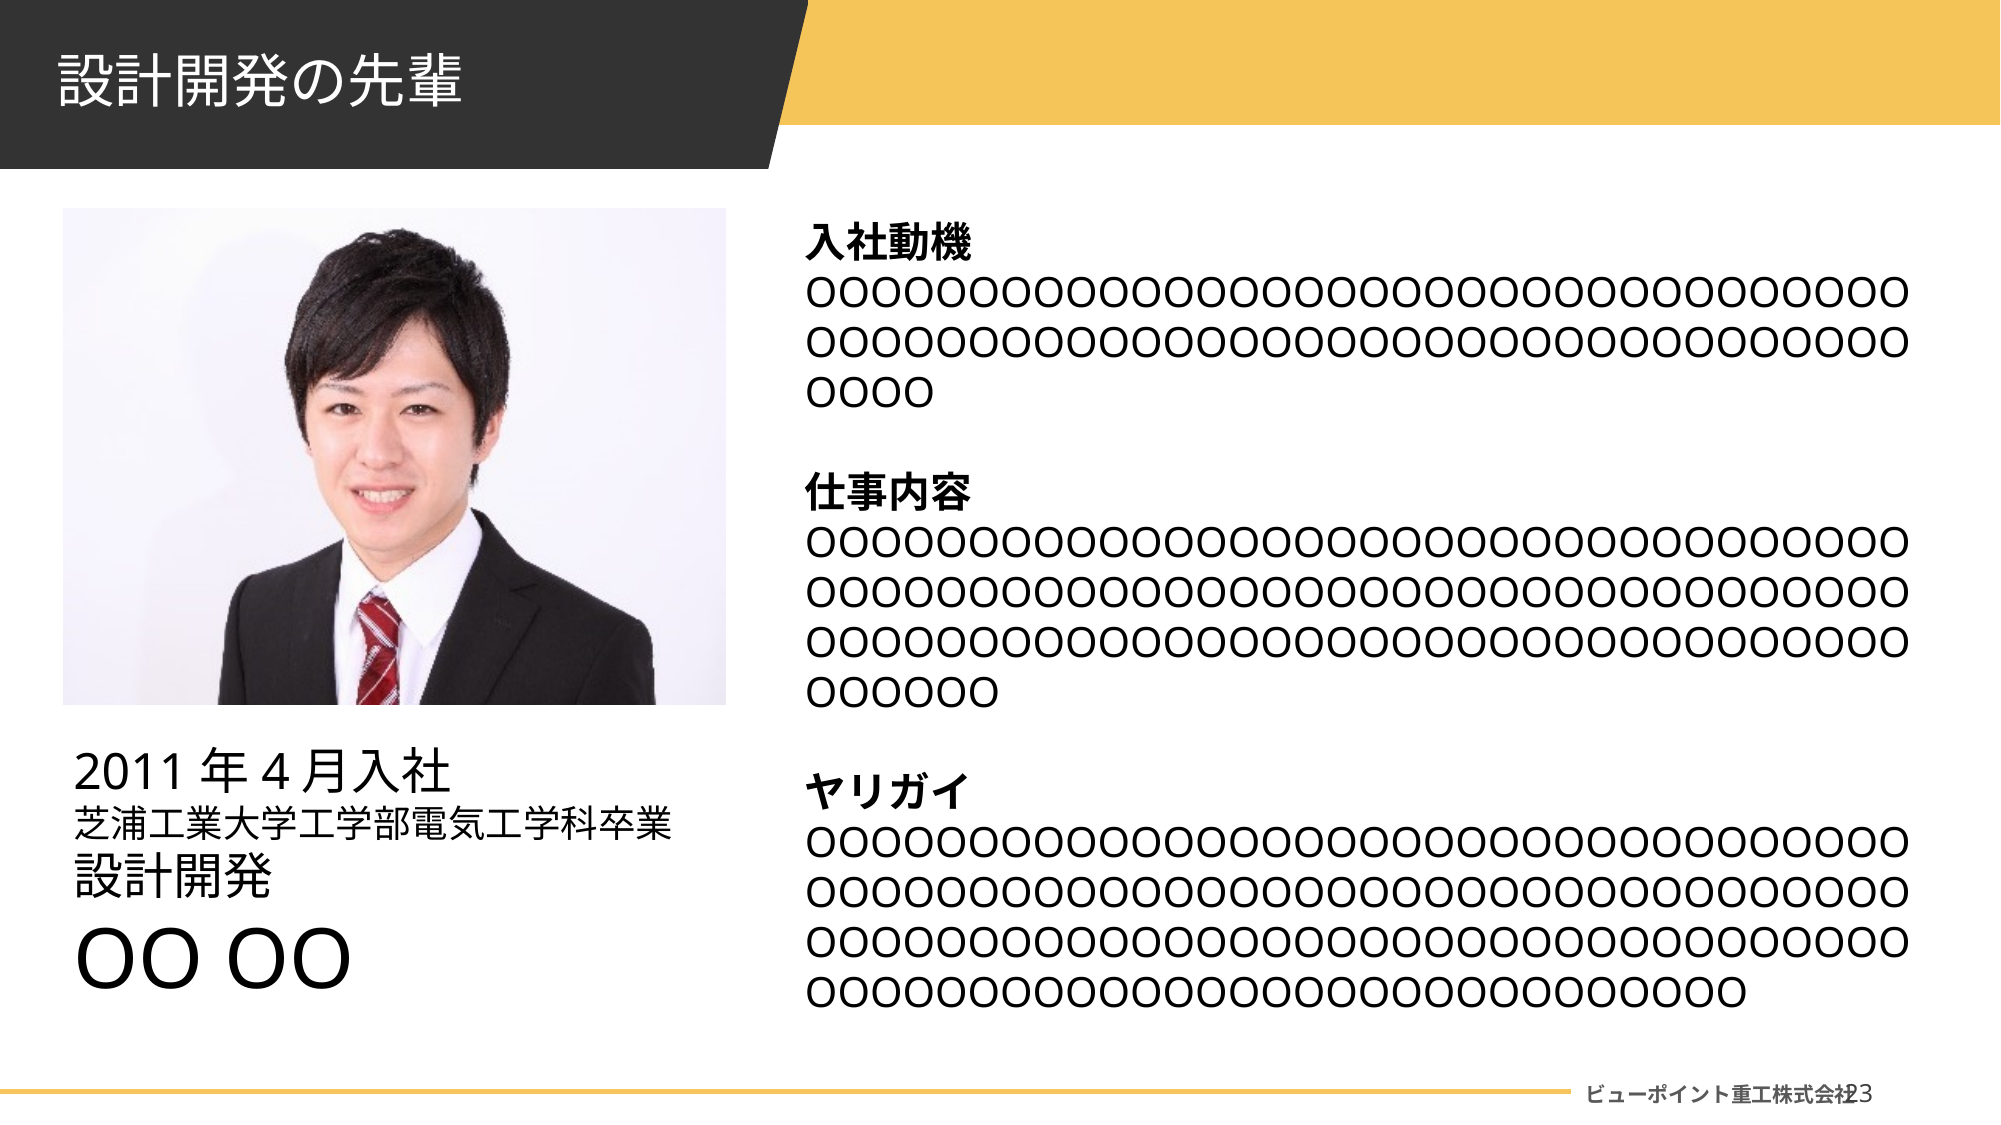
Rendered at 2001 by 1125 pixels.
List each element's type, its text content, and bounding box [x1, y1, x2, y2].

picture [63, 208, 726, 705]
text_box 2011年4月入社 芝浦工業大学工学部電気工学科卒業 設計開発 OO OO [58, 732, 689, 1013]
title 設計開発の先輩 [41, 42, 1096, 124]
text_box 入社動機 OOOOOOOOOOOOOOOOOOOOOOOOOOOOOOOOOOOOOOOOOOOOOOOOOOOOOOOOOOOOOOOOOOOOOOOO 仕事内容 OOOOOOOOOOOOOOOOOOOOOOOOOOOOOOOOOOOOOOOOOOOOOOOOOOOOOOOOOOOOOOOOOOOOOOOOOOOOOOOOOOOOOOOOOOOOOOOOOOOOOOOOOOOO ヤリガイ OOOOOOOOOOOOOOOOOOOOOOOOOOOOOOOOOOOOOOOOOOOOOOOOOOOOOOOOOOOOOOOOOOOOOOOOOOOOOOOOOOOOOOOOOOOOOOOOOOOOOOOOOOOOOOOOOOOOOOOOOOOOOOOOOOO [790, 208, 1935, 1024]
